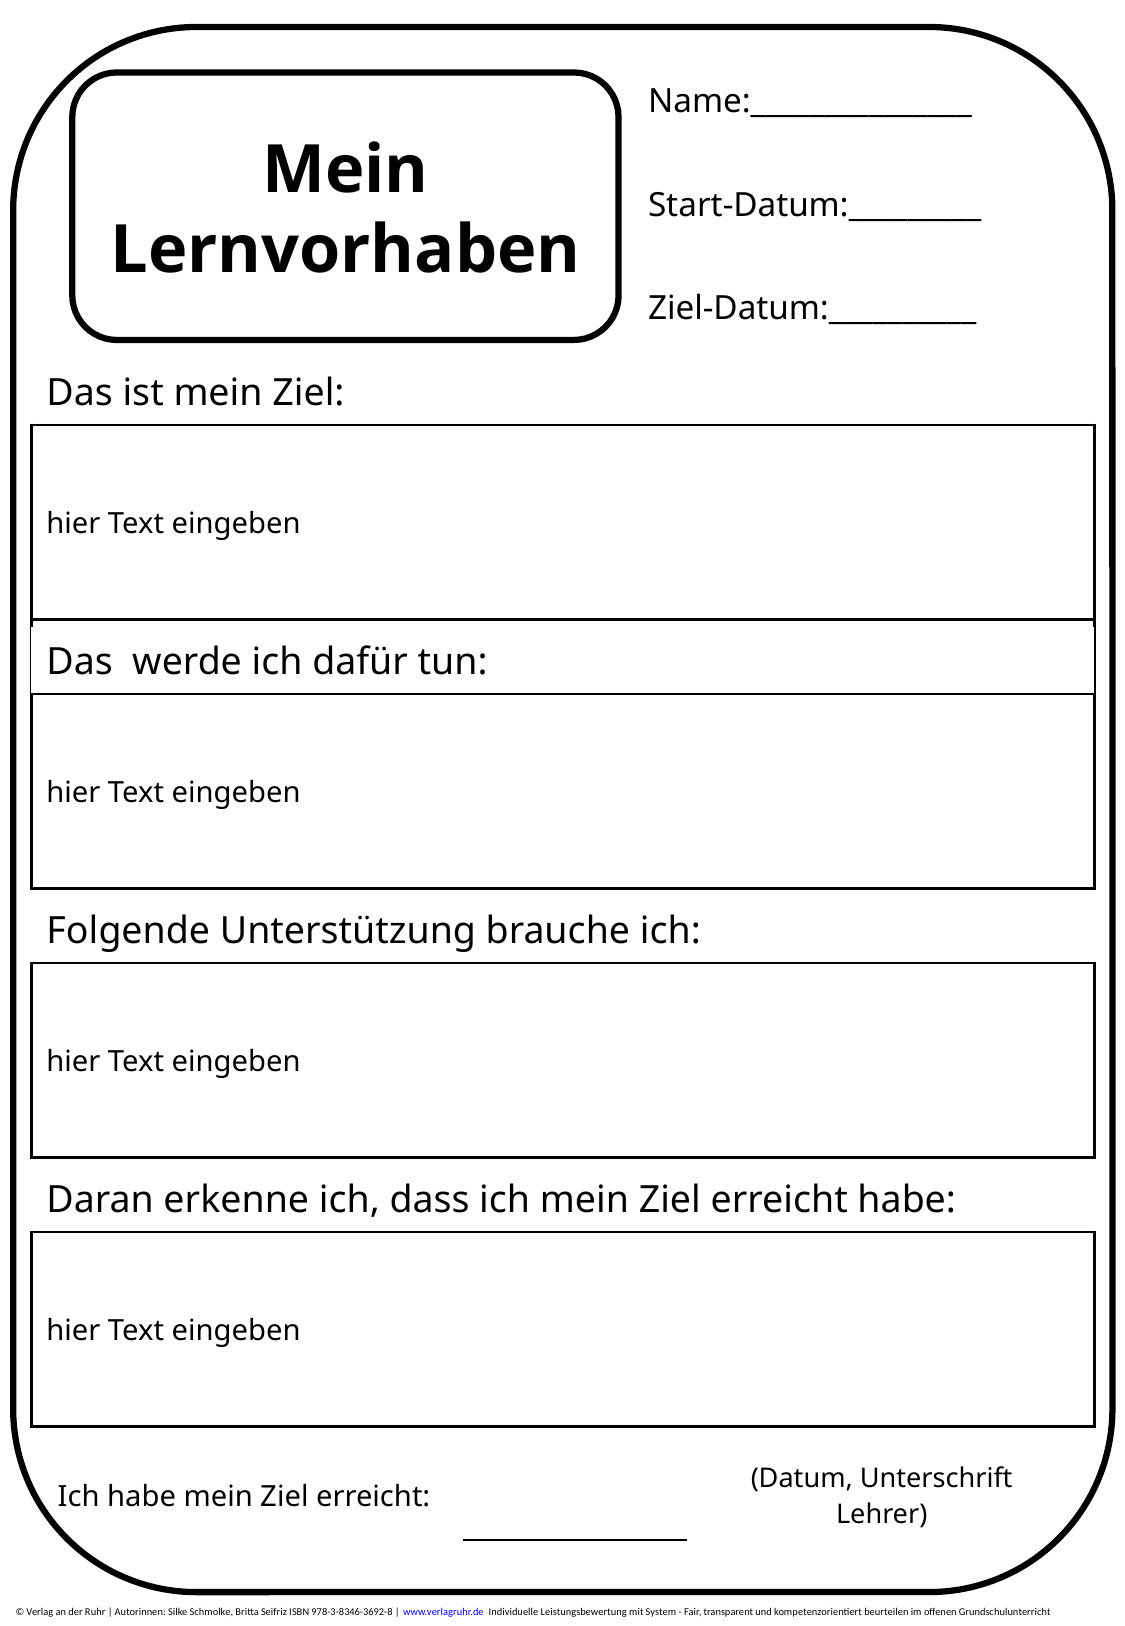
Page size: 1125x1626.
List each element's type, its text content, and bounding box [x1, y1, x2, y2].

table_cell hier Text eingeben [33, 1233, 1093, 1425]
text_box [11, 24, 1115, 1595]
table_cell hier Text eingeben [33, 964, 1093, 1156]
table_header Daran erkenne ich, dass ich mein Ziel erreicht habe: [31, 1165, 1094, 1231]
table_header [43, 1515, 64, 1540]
text_box Mein Lernvorhaben [70, 70, 621, 343]
table_cell hier Text eingeben [33, 695, 1093, 887]
table_header Das werde ich dafür tun: [31, 627, 1094, 693]
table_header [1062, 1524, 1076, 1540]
table_header Folgende Unterstützung brauche ich: [31, 896, 1094, 962]
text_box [633, 72, 1077, 335]
